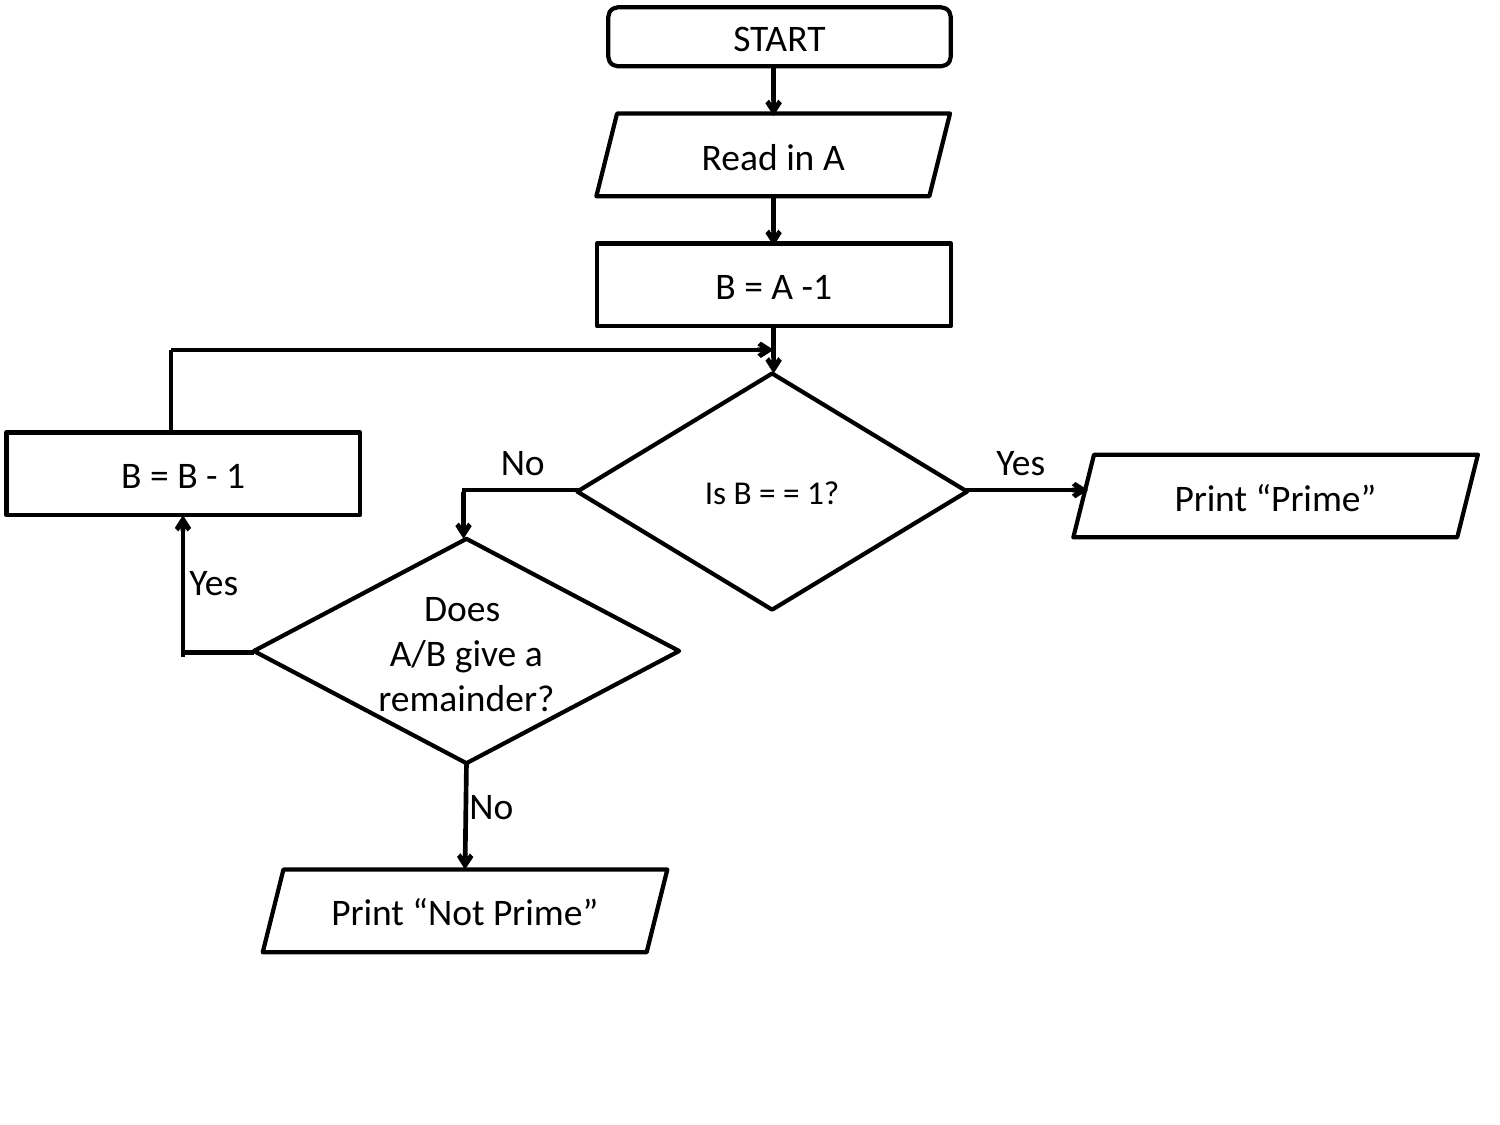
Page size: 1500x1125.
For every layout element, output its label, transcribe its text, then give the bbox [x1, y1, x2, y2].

text_box Print “Prime” [1071, 452, 1480, 540]
text_box Read in A [594, 111, 953, 199]
text_box START [606, 5, 953, 69]
text_box Yes [187, 550, 254, 611]
text_box B = B - 1 [4, 430, 362, 517]
text_box B = A -1 [595, 241, 953, 328]
text_box No [472, 775, 550, 835]
text_box No [454, 775, 459, 835]
text_box Print “Not Prime” [260, 867, 670, 955]
text_box Is B = = 1? [577, 372, 967, 612]
text_box No [486, 431, 560, 489]
text_box Yes [981, 431, 1077, 489]
text_box Yes [174, 550, 178, 611]
text_box Does A/B give a remainder? [252, 537, 682, 765]
